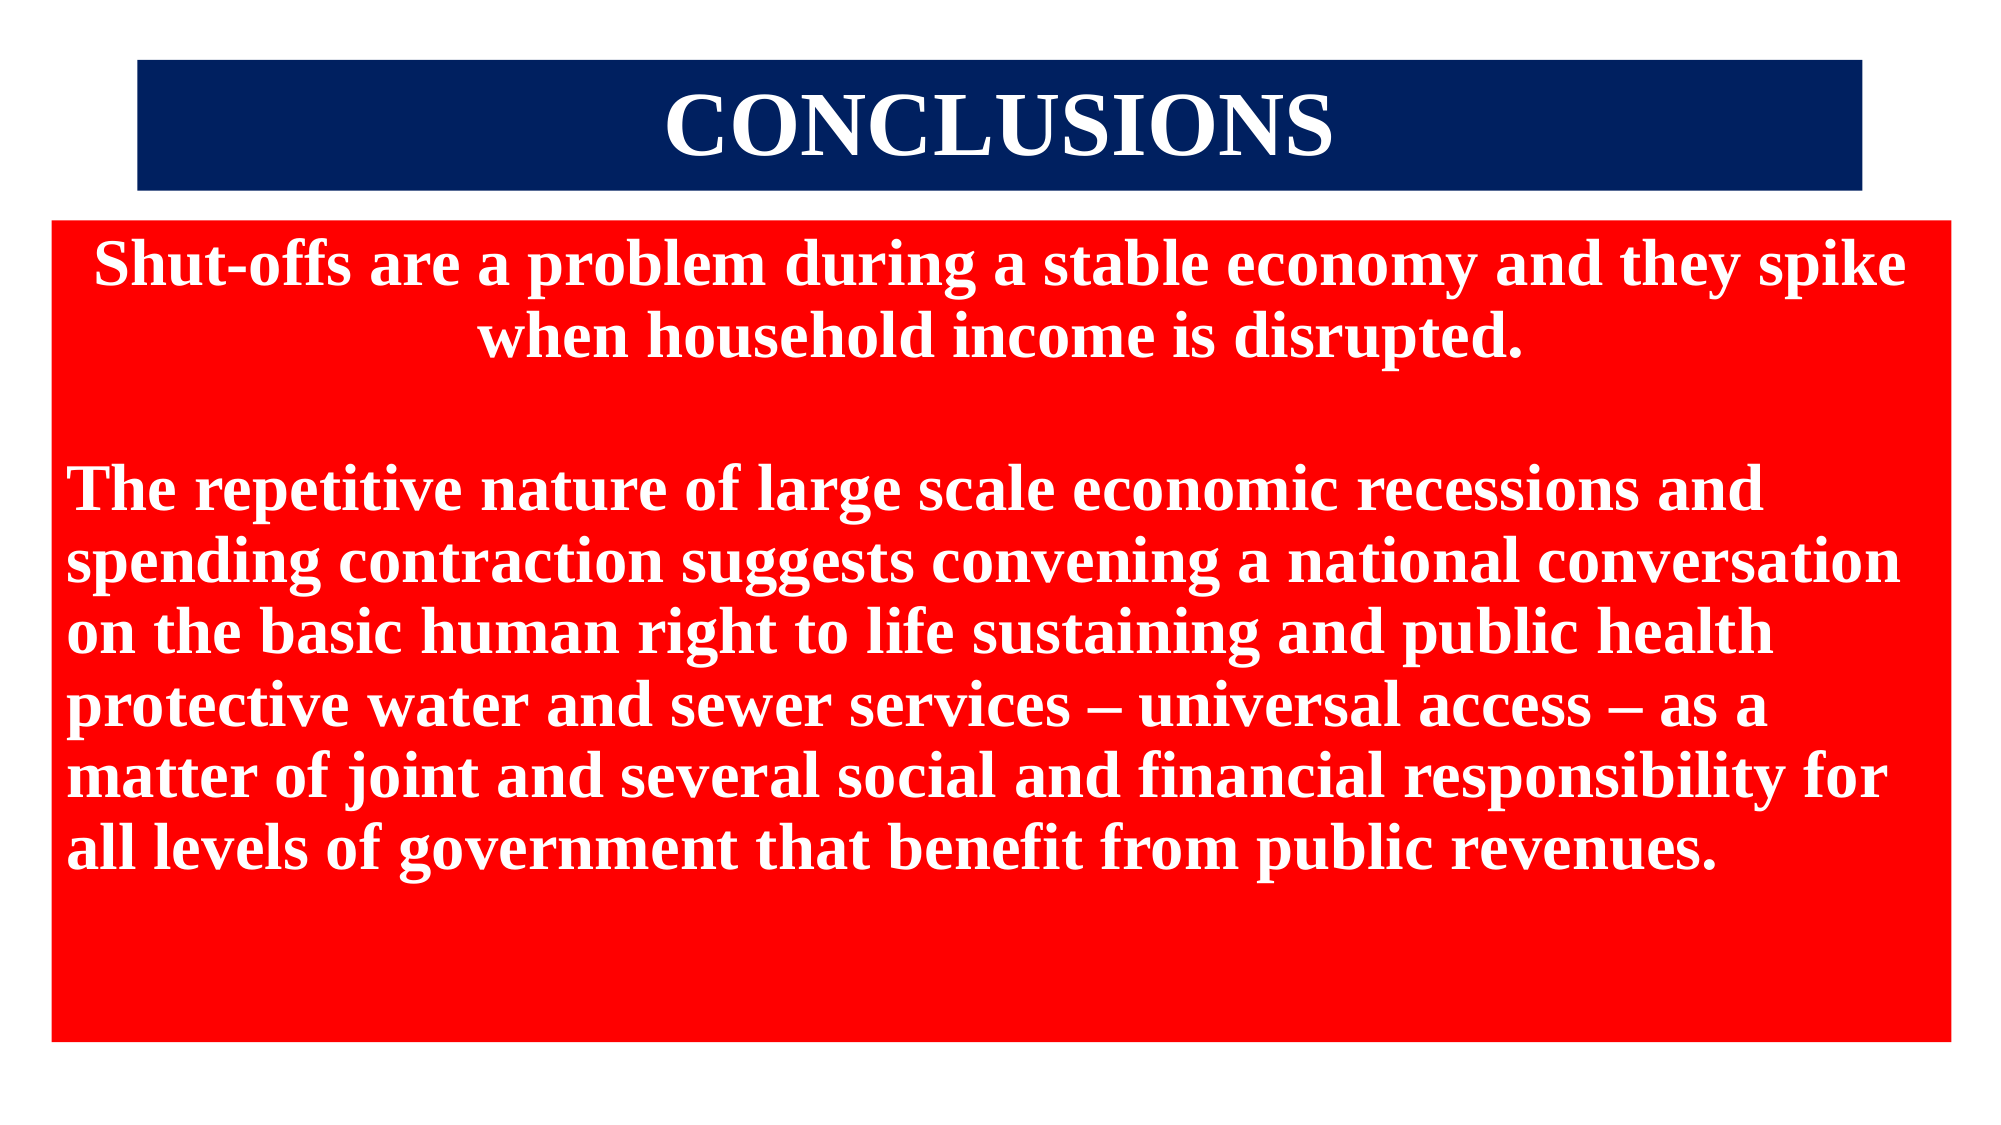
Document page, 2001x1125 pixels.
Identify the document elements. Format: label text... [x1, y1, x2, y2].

list Shut-offs are a problem during a stable economy and they spike when household income is disrupted. The repetitive nature of large scale economic recessions and spending contraction suggests convening a national conversation on the basic human right to life sustaining and public health protective water and sewer services – universal access – as a matter of joint and several social and financial responsibility for all levels of government that benefit from public revenues. [51, 220, 1952, 1043]
title CONCLUSIONS [137, 59, 1863, 191]
